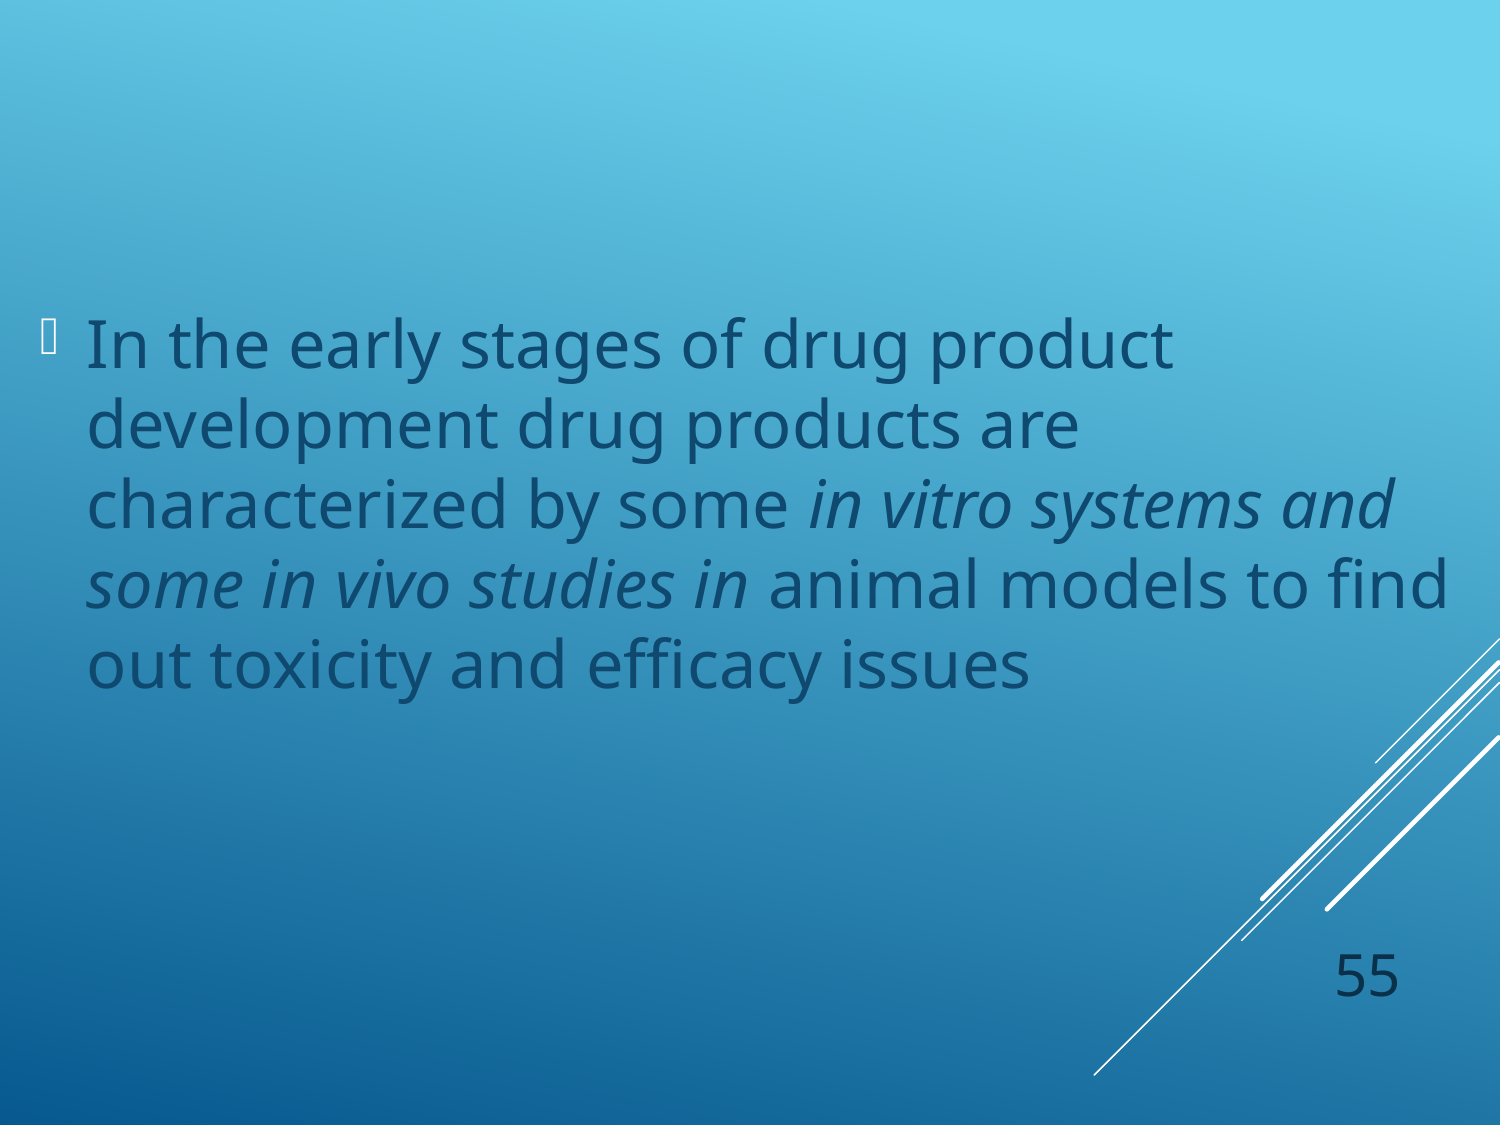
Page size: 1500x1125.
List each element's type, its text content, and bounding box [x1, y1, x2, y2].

list In the early stages of drug product development drug products are characterized by some in vitro systems and some in vivo studies in animal models to find out toxicity and efficacy issues [24, 75, 1475, 1000]
slide_number 55 [1275, 915, 1416, 1025]
